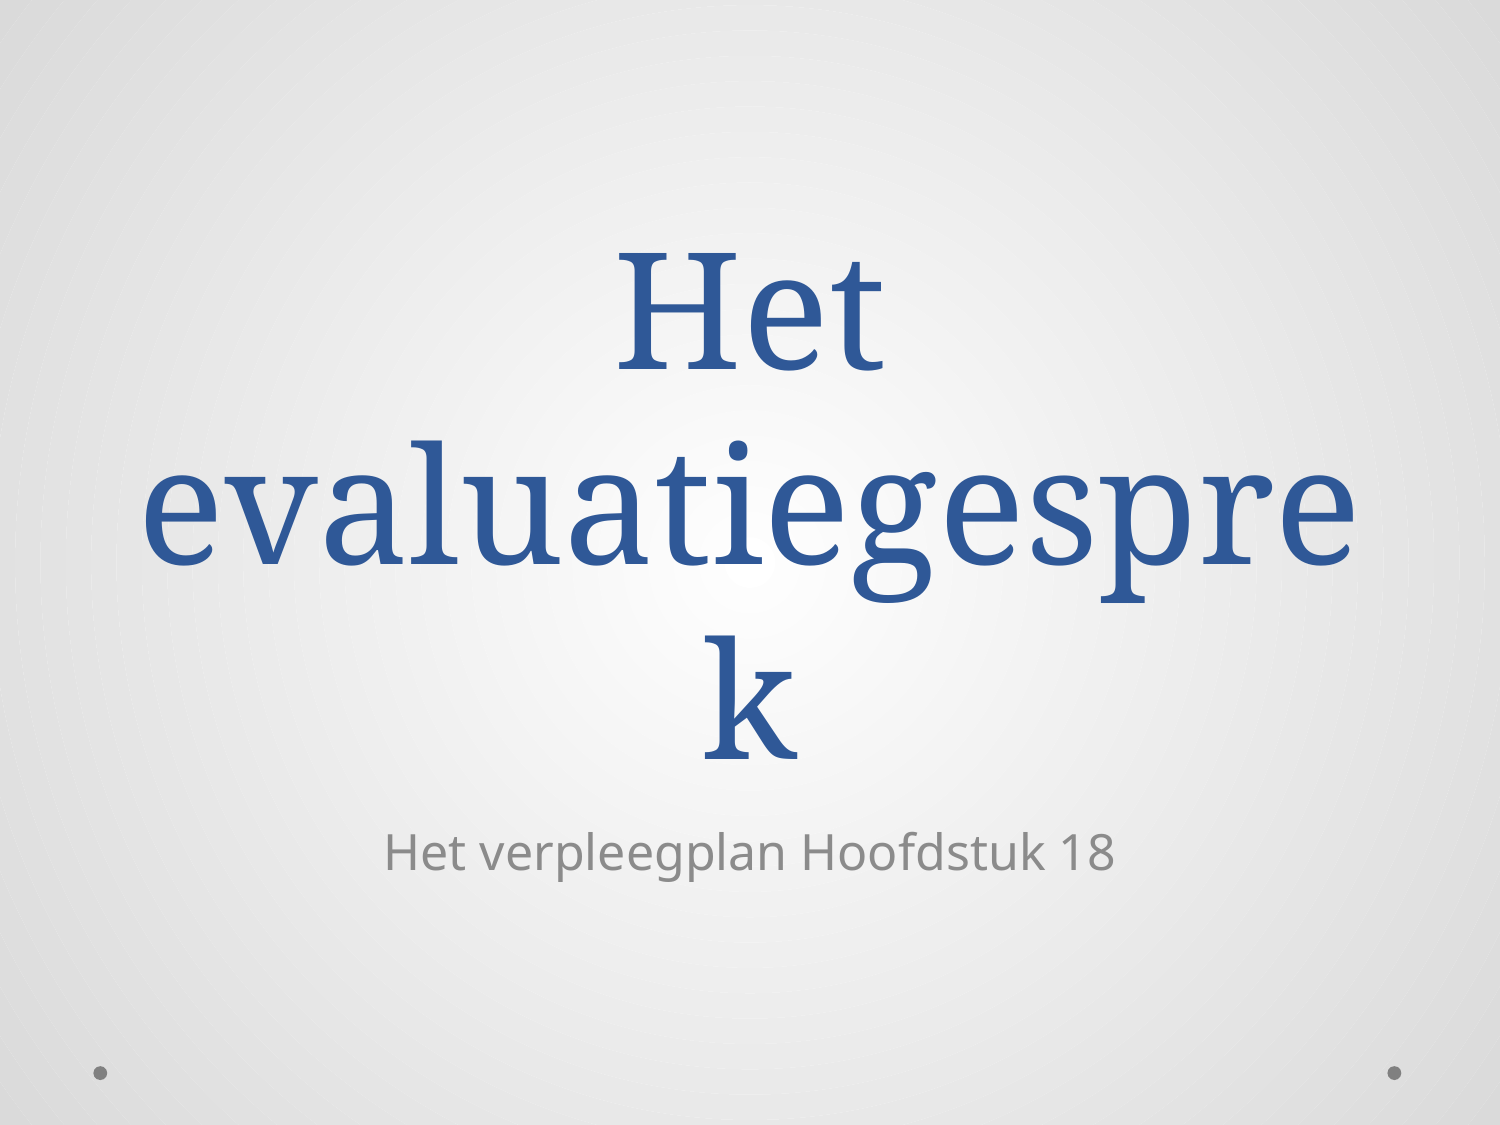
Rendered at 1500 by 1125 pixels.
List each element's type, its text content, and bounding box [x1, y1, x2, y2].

subtitle Het verpleegplan Hoofdstuk 18 [225, 812, 1275, 1013]
title Het evaluatiegesprek [112, 99, 1388, 800]
